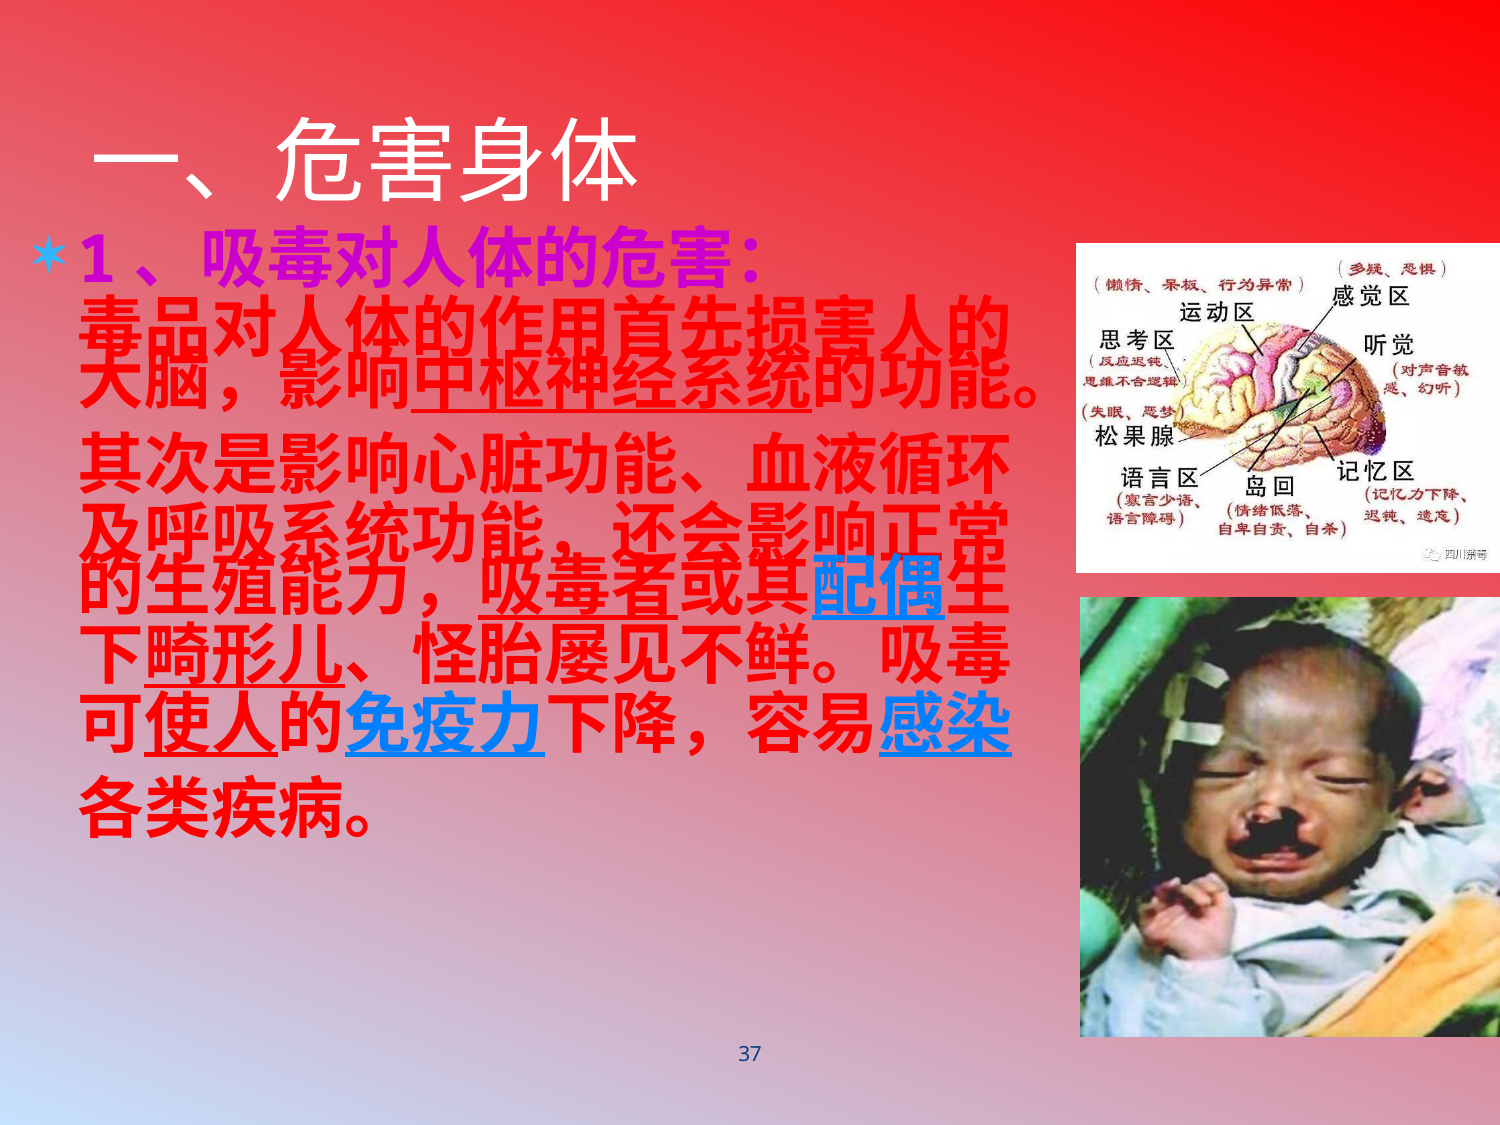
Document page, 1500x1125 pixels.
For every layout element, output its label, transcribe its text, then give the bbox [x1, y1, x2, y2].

list 1、吸毒对人体的危害： 毒品对人体的作用首先损害人的大脑，影响中枢神经系统的功能。其次是影响心脏功能、血液循环及呼吸系统功能，还会影响正常的生殖能力，吸毒者或其配偶生下畸形儿、怪胎屡见不鲜。吸毒可使人的免疫力下降，容易感染各类疾病。 [17, 219, 1058, 1083]
title 一、危害身体 [74, 55, 1426, 262]
picture [1080, 597, 1500, 1037]
picture [1076, 243, 1500, 573]
